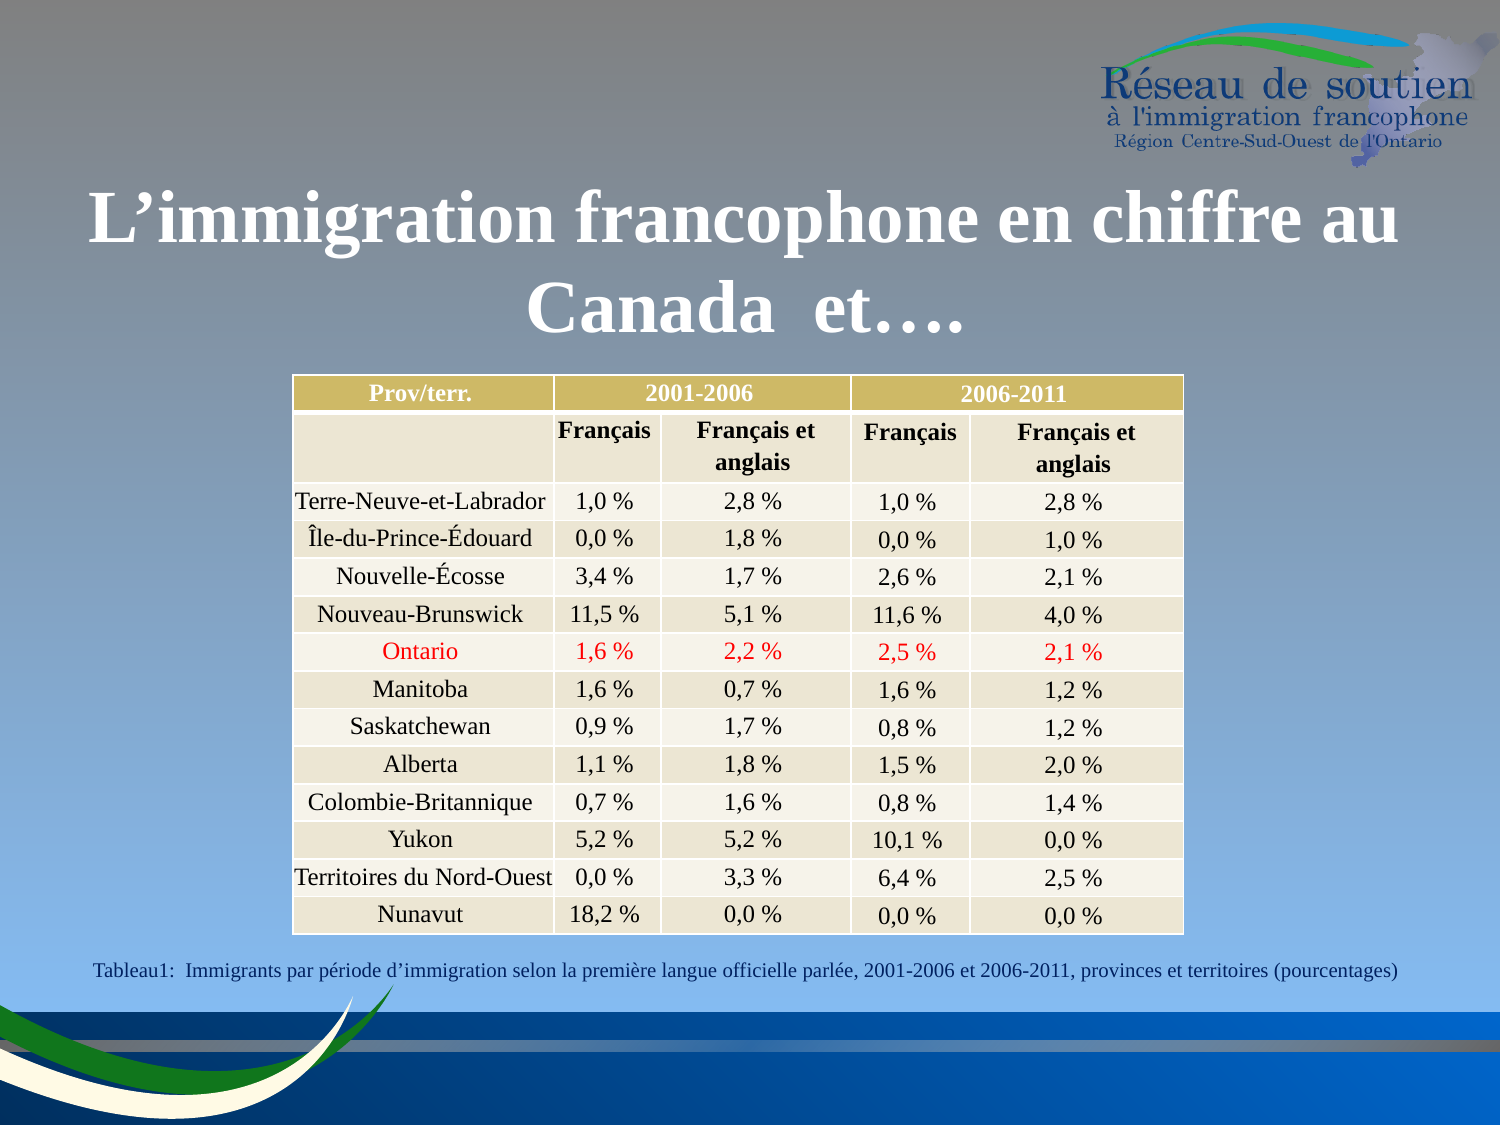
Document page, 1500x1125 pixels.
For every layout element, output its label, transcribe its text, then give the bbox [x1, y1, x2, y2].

table_cell 2,1 % [971, 634, 1183, 670]
table_cell 4,0 % [971, 597, 1183, 632]
table_cell 1,6 % [662, 785, 850, 820]
table_cell Ontario [294, 634, 553, 670]
table_cell 0,0 % [662, 897, 850, 933]
table_cell Colombie-Britannique [294, 785, 553, 820]
table_cell 1,2 % [971, 672, 1183, 708]
table_cell 0,0 % [971, 822, 1183, 858]
table_cell 5,2 % [555, 822, 660, 858]
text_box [398, 1012, 1500, 1125]
table_cell 2,6 % [852, 559, 969, 595]
table_cell 1,0 % [852, 484, 969, 520]
table_cell 6,4 % [852, 860, 969, 896]
table_cell 1,8 % [662, 521, 850, 557]
table_cell 1,2 % [971, 709, 1183, 745]
table_cell 1,0 % [555, 484, 660, 520]
table_cell Saskatchewan [294, 709, 553, 745]
table_cell 1,7 % [662, 559, 850, 595]
table_cell Île-du-Prince-Édouard [294, 521, 553, 557]
table_cell 2,8 % [662, 484, 850, 520]
table_cell 5,2 % [662, 822, 850, 858]
table_cell Yukon [294, 822, 553, 858]
table_cell Nouveau-Brunswick [294, 597, 553, 632]
table_cell 0,7 % [662, 672, 850, 708]
table_cell 0,7 % [555, 785, 660, 820]
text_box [0, 984, 394, 1125]
table_cell Alberta [294, 747, 553, 783]
table_cell Français et anglais [662, 415, 850, 482]
table_cell 18,2 % [555, 897, 660, 933]
table_cell Manitoba [294, 672, 553, 708]
table_cell 2,5 % [852, 634, 969, 670]
table_cell 1,6 % [555, 634, 660, 670]
table_cell 2,5 % [971, 860, 1183, 896]
table_cell 11,6 % [852, 597, 969, 632]
table_cell [294, 415, 553, 482]
table_header Prov/terr. [294, 376, 553, 410]
table_cell 1,1 % [555, 747, 660, 783]
table_cell 0,0 % [555, 521, 660, 557]
table_cell 2,1 % [971, 559, 1183, 595]
table_cell Français et anglais [971, 415, 1183, 482]
table_cell 5,1 % [662, 597, 850, 632]
table_cell Nunavut [294, 897, 553, 933]
table_header 2001-2006 [555, 376, 850, 410]
table_cell 1,7 % [662, 709, 850, 745]
text_box Tableau1: Immigrants par période d’immigration selon la première langue officielle parlée, 2001-2006 et 2006-2011, provinces et territoires (pourcentages) [77, 949, 1414, 989]
picture [1101, 23, 1500, 169]
table_header 2006-2011 [852, 376, 1183, 410]
table_cell 2,2 % [662, 634, 850, 670]
table_cell 2,0 % [971, 747, 1183, 783]
table_cell 1,6 % [852, 672, 969, 708]
table_cell 11,5 % [555, 597, 660, 632]
table_cell 0,0 % [555, 860, 660, 896]
table_cell Français [555, 415, 660, 482]
table_cell 1,6 % [555, 672, 660, 708]
table_cell 10,1 % [852, 822, 969, 858]
table_cell Nouvelle-Écosse [294, 559, 553, 595]
title L’immigration francophone en chiffre au Canada et…. [70, 163, 1421, 352]
table_cell 1,5 % [852, 747, 969, 783]
table_cell 0,8 % [852, 709, 969, 745]
table_cell 3,4 % [555, 559, 660, 595]
table_cell 0,9 % [555, 709, 660, 745]
table_cell 0,8 % [852, 785, 969, 820]
table_cell Territoires du Nord-Ouest [294, 860, 553, 896]
table_cell 1,0 % [971, 521, 1183, 557]
table_cell 1,8 % [662, 747, 850, 783]
table_cell 0,0 % [971, 897, 1183, 933]
table_cell Français [852, 415, 969, 482]
table_cell Terre-Neuve-et-Labrador [294, 484, 553, 520]
table_cell 1,4 % [971, 785, 1183, 820]
table_cell 0,0 % [852, 521, 969, 557]
table_cell 2,8 % [971, 484, 1183, 520]
table_cell 0,0 % [852, 897, 969, 933]
table_cell 3,3 % [662, 860, 850, 896]
